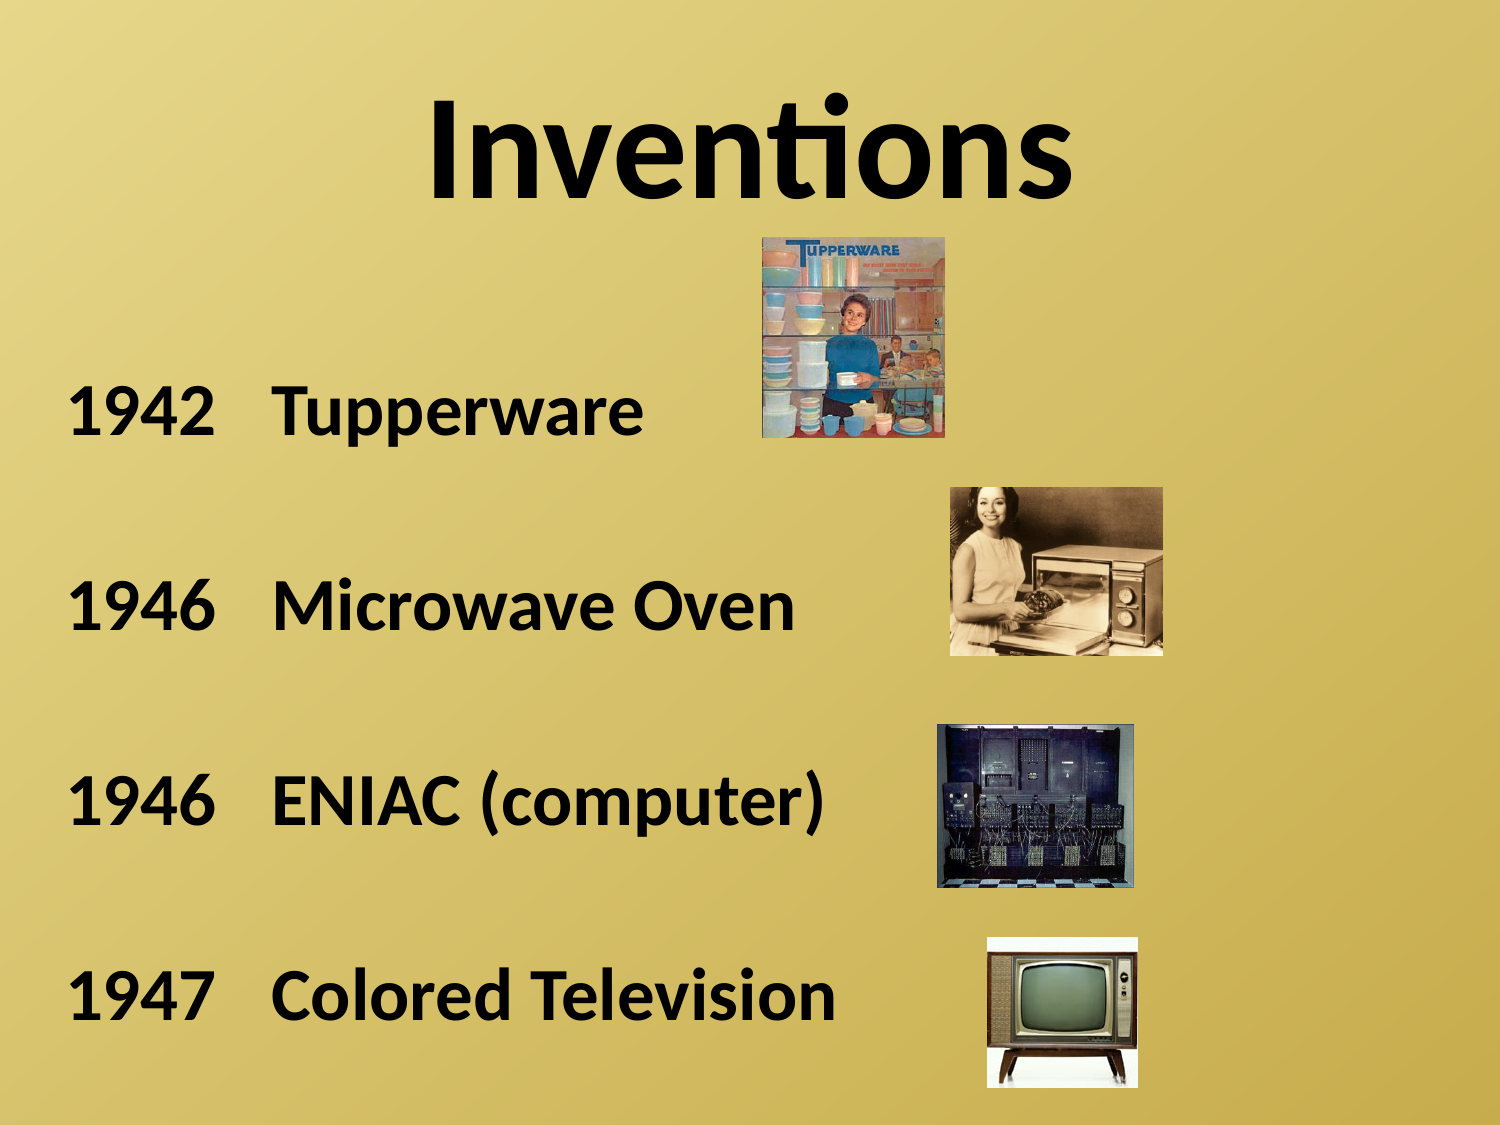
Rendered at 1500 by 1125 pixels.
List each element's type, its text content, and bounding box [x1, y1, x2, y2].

picture [949, 487, 1163, 656]
picture [987, 937, 1138, 1088]
list 1942 Tupperware 1946 Microwave Oven 1946 ENIAC (computer) 1947 Colored Television [50, 262, 1425, 1005]
picture [937, 724, 1134, 888]
title Inventions [75, 45, 1425, 233]
picture [762, 237, 945, 438]
